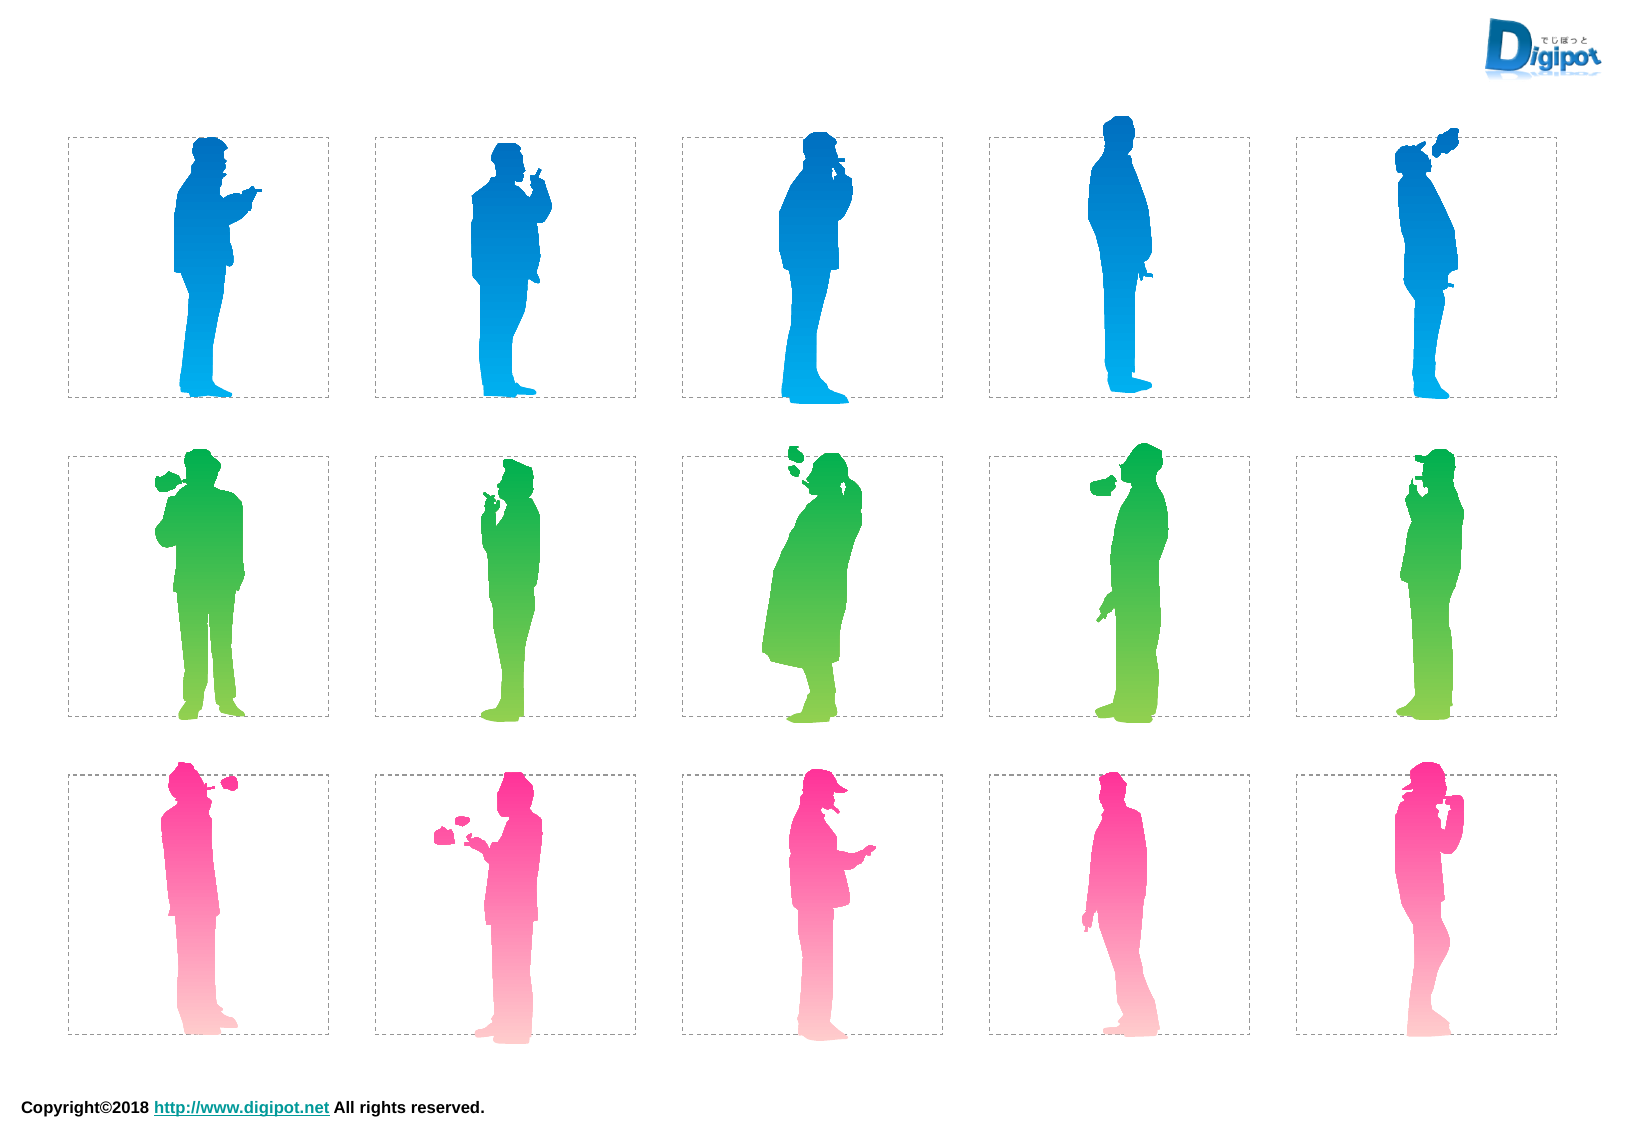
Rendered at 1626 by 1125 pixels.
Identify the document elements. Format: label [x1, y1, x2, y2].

text_box [160, 761, 238, 1036]
text_box [779, 131, 854, 405]
text_box [1082, 772, 1160, 1037]
text_box [789, 769, 876, 1041]
text_box [1088, 116, 1154, 394]
text_box [464, 772, 543, 1044]
text_box [480, 459, 541, 723]
text_box [1394, 141, 1459, 400]
text_box [433, 826, 455, 845]
text_box [788, 445, 804, 463]
text_box [1394, 761, 1465, 1037]
text_box [762, 453, 863, 724]
text_box [1095, 443, 1169, 724]
text_box [455, 816, 470, 827]
text_box [1432, 127, 1459, 158]
text_box [173, 137, 262, 398]
text_box [1396, 448, 1465, 721]
picture [1485, 18, 1602, 82]
text_box [470, 142, 552, 398]
text_box [155, 449, 246, 721]
text_box [1090, 475, 1117, 496]
